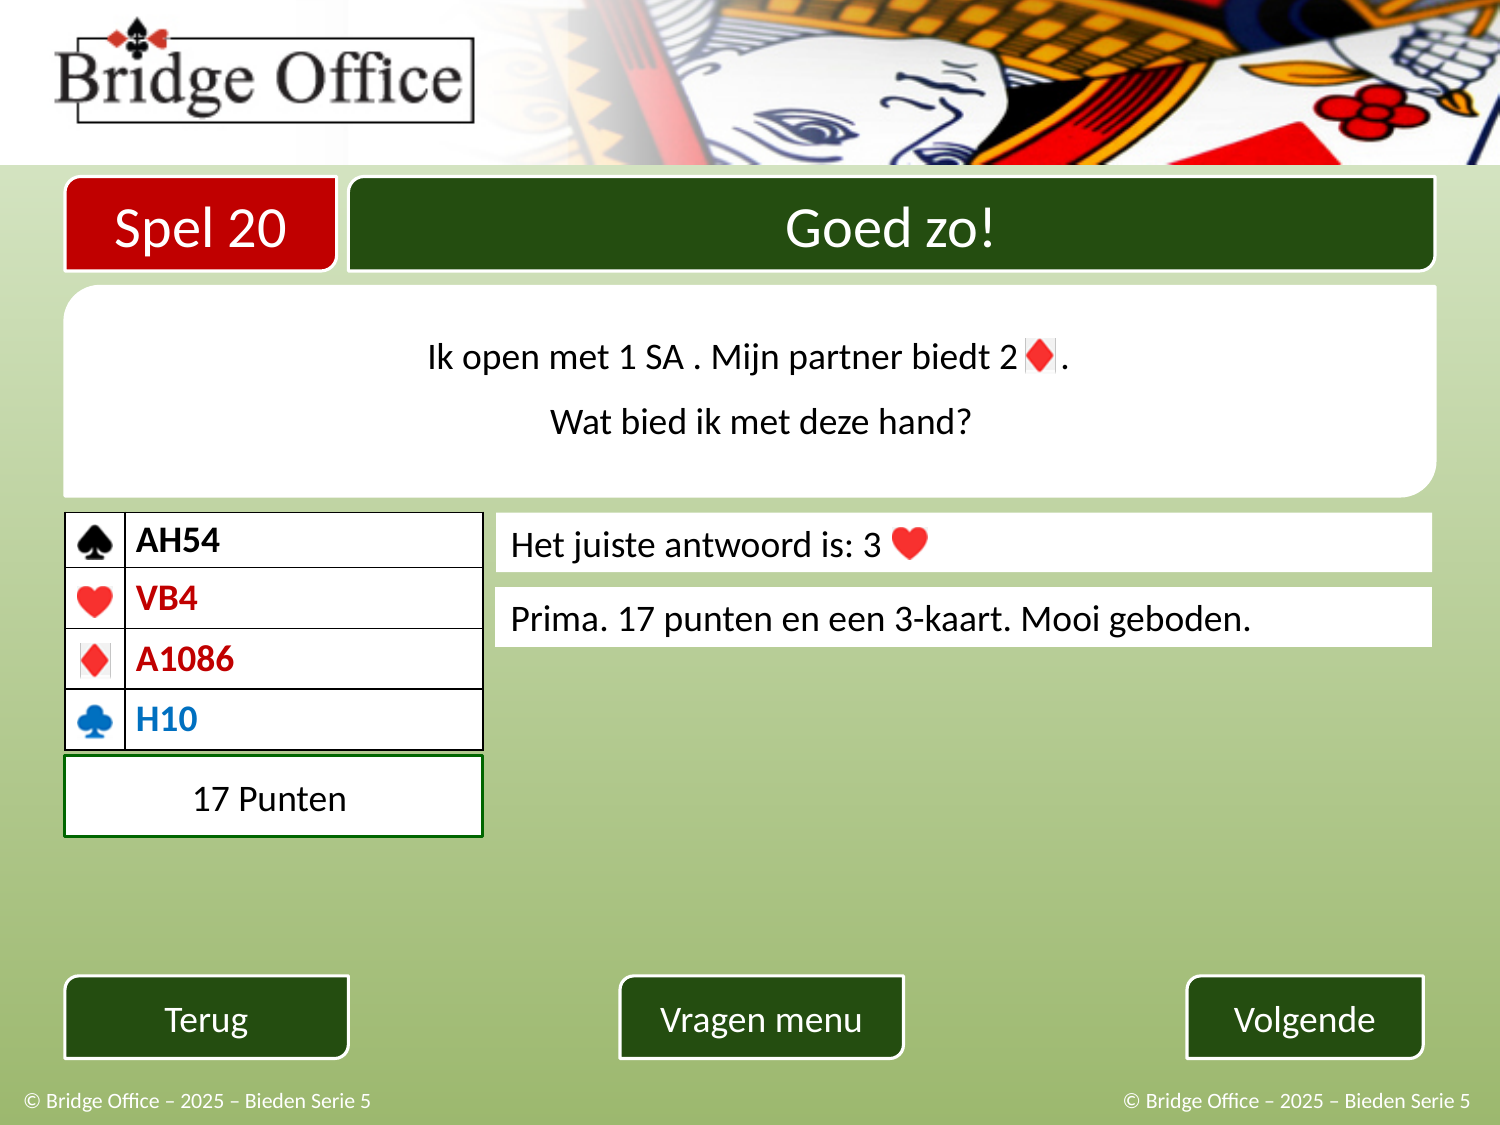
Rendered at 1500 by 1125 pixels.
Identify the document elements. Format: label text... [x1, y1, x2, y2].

text_box Wat bied ik met deze hand? [528, 389, 995, 450]
text_box Spel 20 [63, 178, 339, 273]
table_header [66, 513, 124, 567]
text_box © Bridge Office – 2025 – Bieden Serie 5 [8, 1079, 393, 1121]
picture [892, 527, 928, 560]
text_box Volgende [1185, 974, 1425, 1061]
text_box Prima. 17 punten en een 3-kaart. Mooi geboden. [495, 587, 1432, 647]
picture [0, 0, 1500, 166]
text_box 17 Punten [63, 754, 484, 838]
picture [77, 585, 114, 618]
table_cell [66, 568, 124, 628]
text_box Het juiste antwoord is: 3 [496, 512, 1433, 573]
table_cell [66, 629, 124, 688]
table_header AH54 [126, 513, 482, 567]
picture [77, 524, 114, 561]
table_cell VB4 [126, 568, 482, 628]
table_cell A1086 [126, 629, 482, 688]
text_box Ik open met 1 SA . Mijn partner biedt 2 . [394, 324, 1104, 385]
text_box Goed zo! [346, 178, 1437, 273]
picture [77, 703, 114, 740]
table_cell H10 [126, 690, 482, 749]
text_box Terug [63, 974, 350, 1061]
text_box [63, 284, 1437, 498]
picture [77, 643, 114, 679]
picture [1022, 338, 1059, 374]
text_box Vragen menu [618, 974, 906, 1061]
text_box © Bridge Office – 2025 – Bieden Serie 5 [1107, 1079, 1500, 1121]
table_cell [66, 690, 124, 749]
